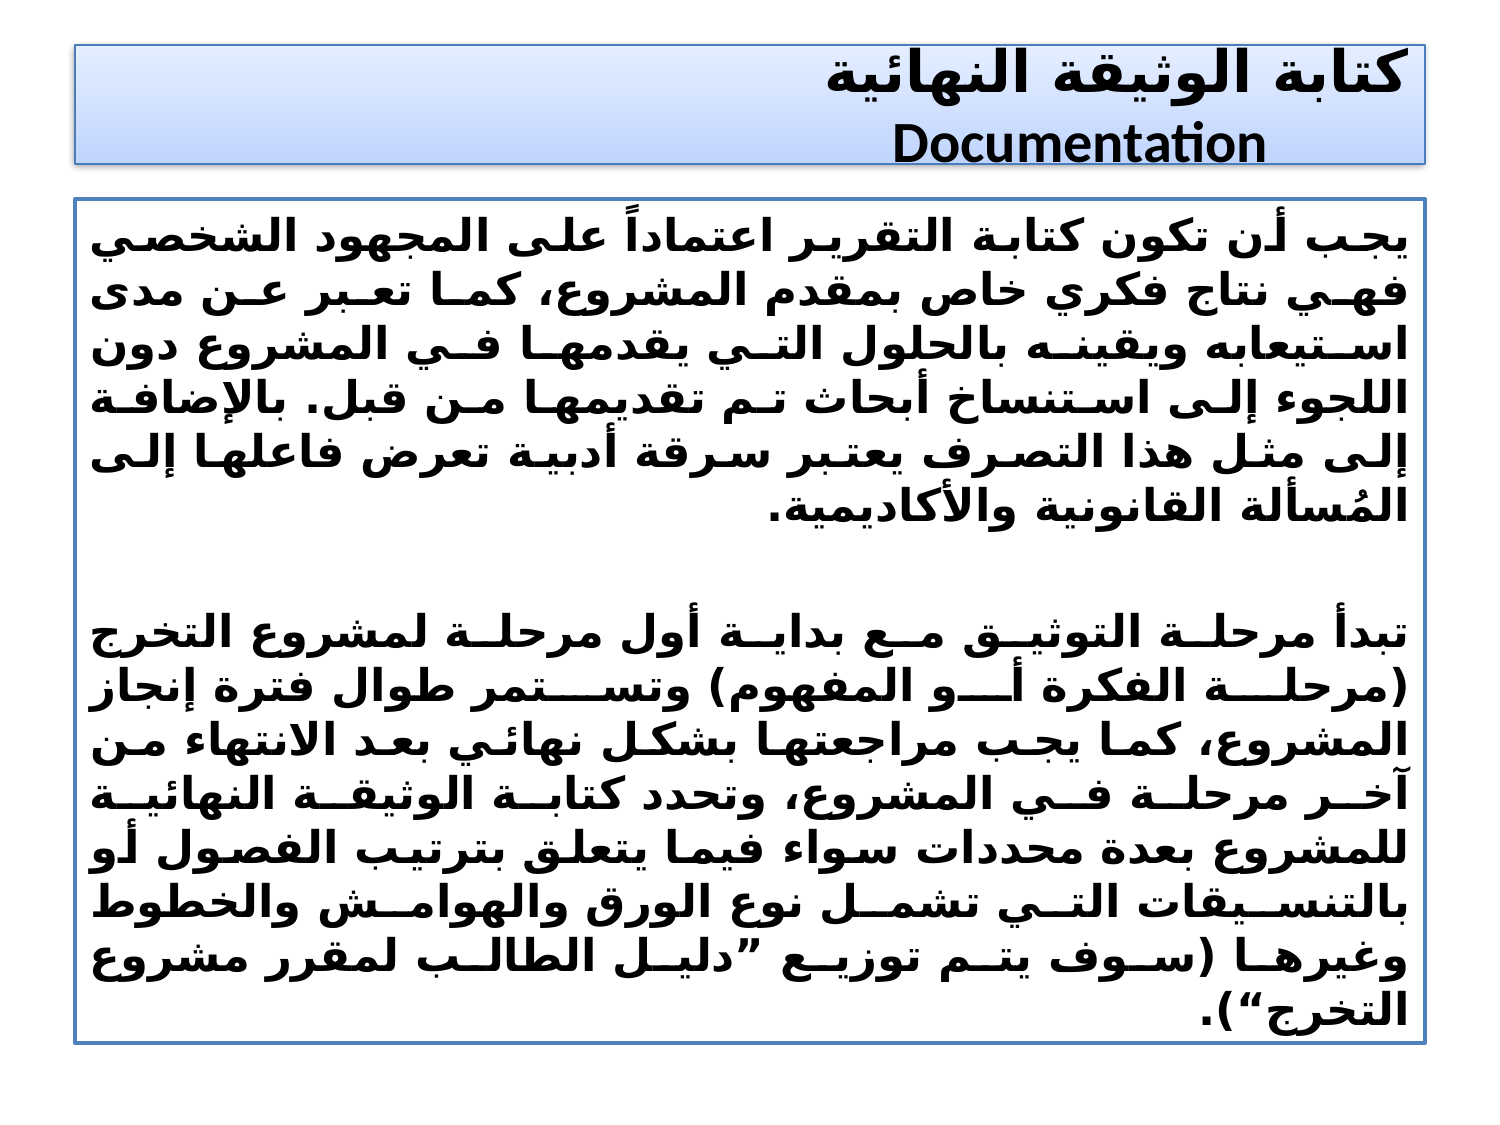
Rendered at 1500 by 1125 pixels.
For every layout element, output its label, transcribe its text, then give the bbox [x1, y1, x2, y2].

list يجب أن تكون كتابة التقرير اعتماداً على المجهود الشخصي فهي نتاج فكري خاص بمقدم المشروع، كما تعبر عن مدى استيعابه ويقينه بالحلول التي يقدمها في المشروع دون اللجوء إلى استنساخ أبحاث تم تقديمها من قبل. بالإضافة إلى مثل هذا التصرف يعتبر سرقة أدبية تعرض فاعلها إلى المُسألة القانونية والأكاديمية. تبدأ مرحلة التوثيق مع بداية أول مرحلة لمشروع التخرج (مرحلة الفكرة أو المفهوم) وتستمر طوال فترة إنجاز المشروع، كما يجب مراجعتها بشكل نهائي بعد الانتهاء من آخر مرحلة في المشروع، وتحدد كتابة الوثيقة النهائية للمشروع بعدة محددات سواء فيما يتعلق بترتيب الفصول أو بالتنسيقات التي تشمل نوع الورق والهوامش والخطوط وغيرها (سوف يتم توزيع ”دليل الطالب لمقرر مشروع التخرج“). [73, 197, 1427, 1045]
title كتابة الوثيقة النهائية Documentation [74, 44, 1426, 165]
